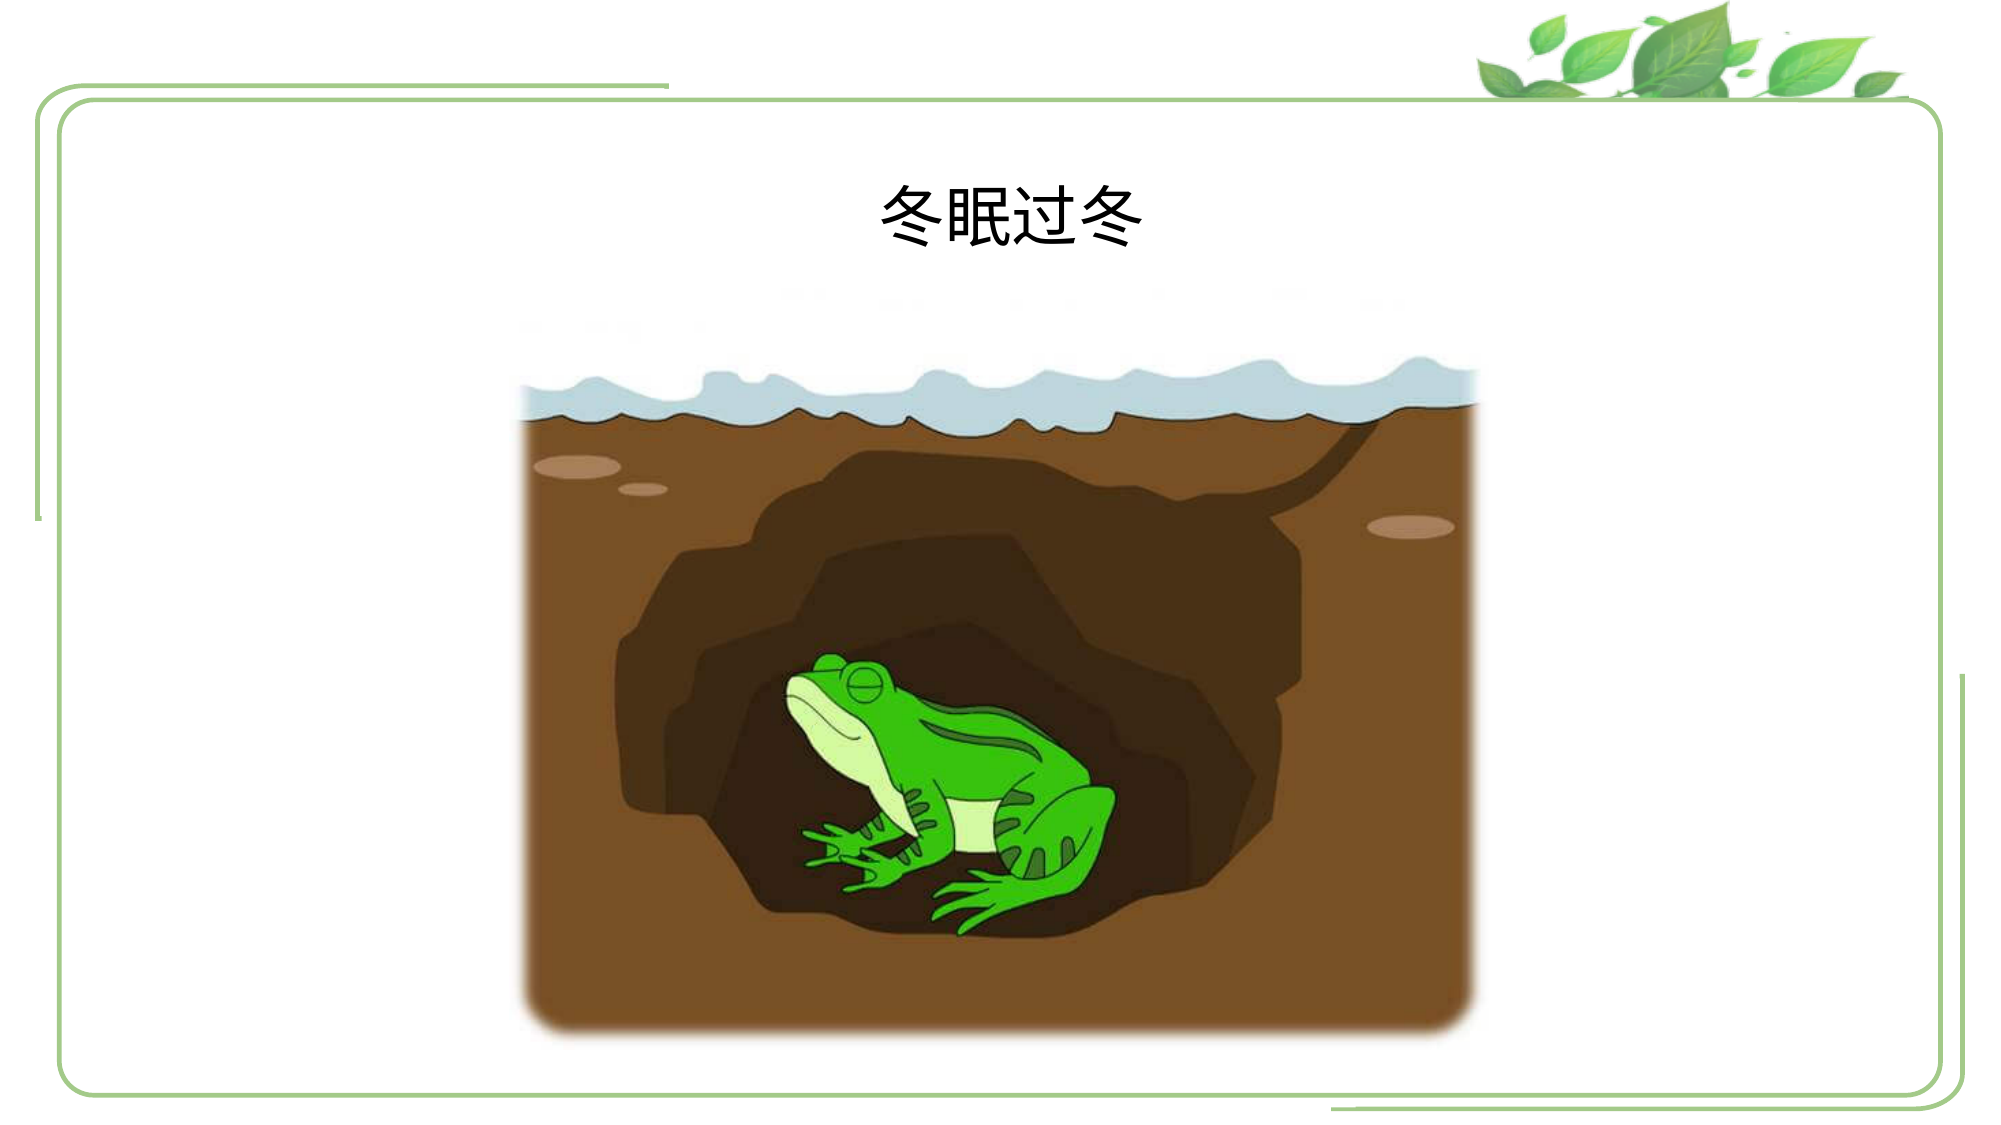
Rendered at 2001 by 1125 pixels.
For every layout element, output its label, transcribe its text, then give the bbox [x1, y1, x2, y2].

text_box 冬眠过冬 [480, 127, 1544, 263]
picture [509, 267, 1489, 1050]
